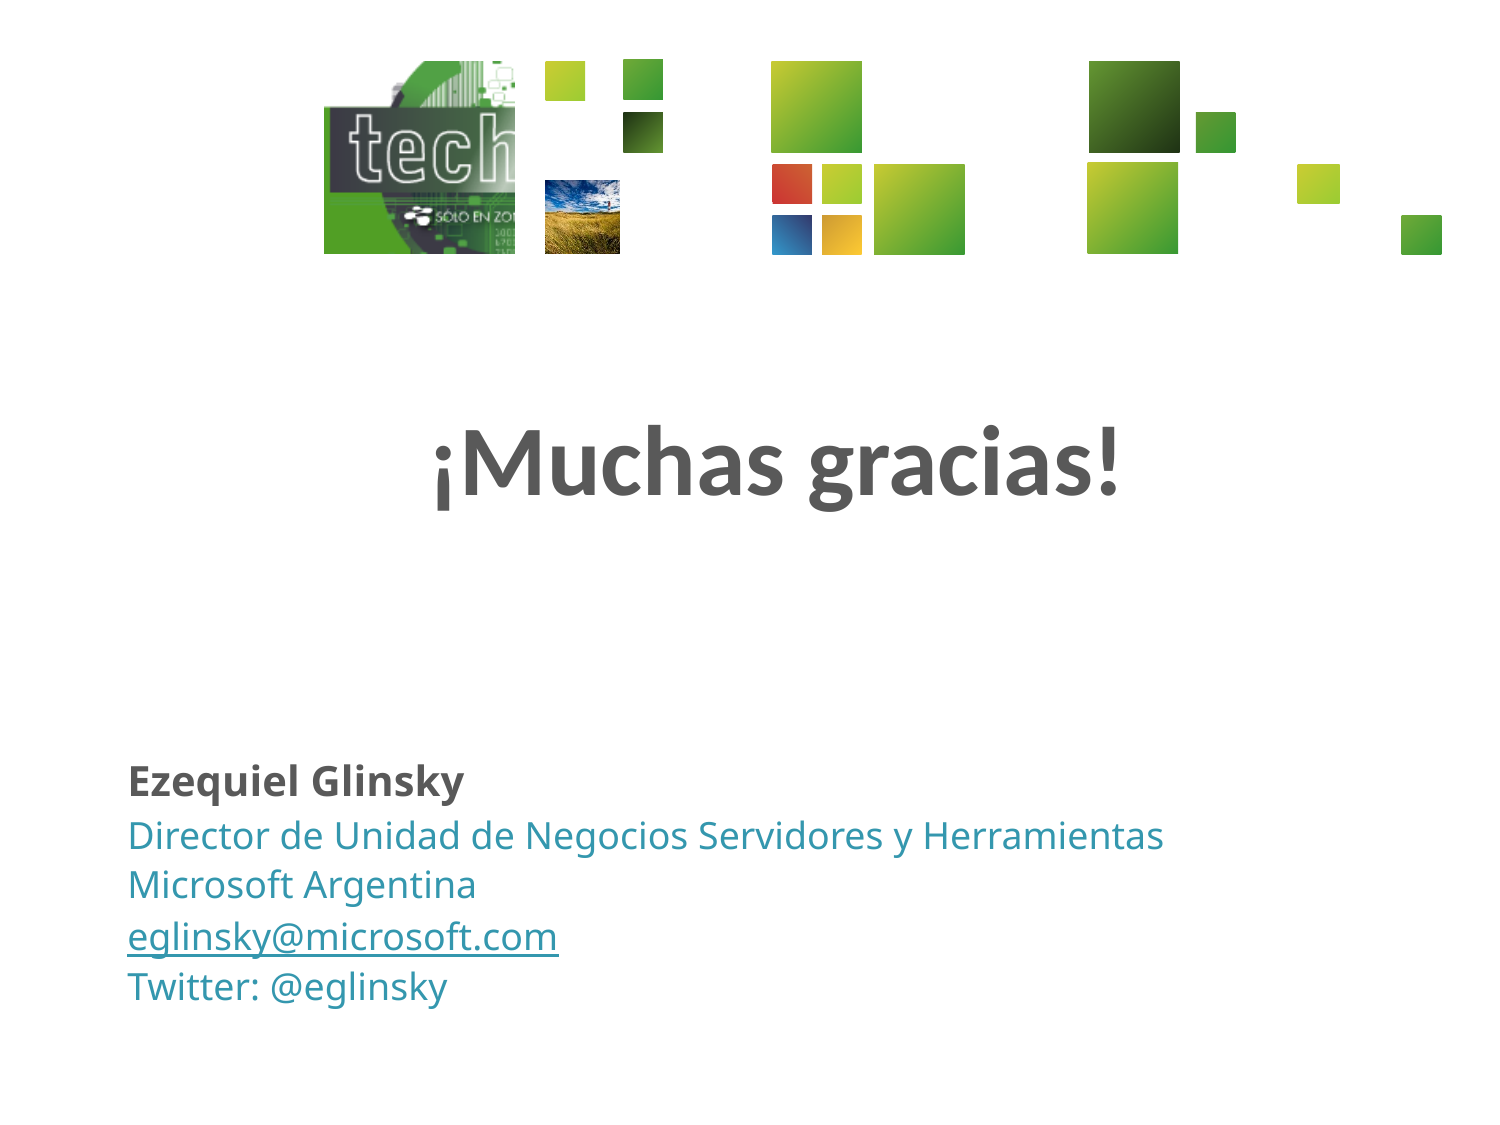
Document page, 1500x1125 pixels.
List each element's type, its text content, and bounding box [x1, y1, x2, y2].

text_box [1087, 59, 1182, 154]
text_box Director de Unidad de Negocios Servidores y Herramientas Microsoft Argentina eglinsky@microsoft.com Twitter: @eglinsky [112, 813, 1402, 1015]
text_box [621, 57, 665, 101]
text_box [621, 110, 665, 154]
text_box [1085, 160, 1180, 255]
text_box [771, 162, 814, 206]
text_box [543, 59, 587, 103]
text_box [769, 59, 864, 154]
text_box [820, 162, 864, 206]
text_box [770, 213, 814, 257]
text_box [1400, 213, 1443, 257]
picture [545, 179, 620, 255]
text_box [820, 213, 864, 257]
text_box [1295, 162, 1339, 206]
text_box Ezequiel Glinsky [112, 746, 781, 812]
picture [324, 61, 515, 255]
text_box [1194, 110, 1237, 154]
list ¡Muchas gracias! [103, 387, 1450, 613]
text_box [872, 162, 967, 257]
